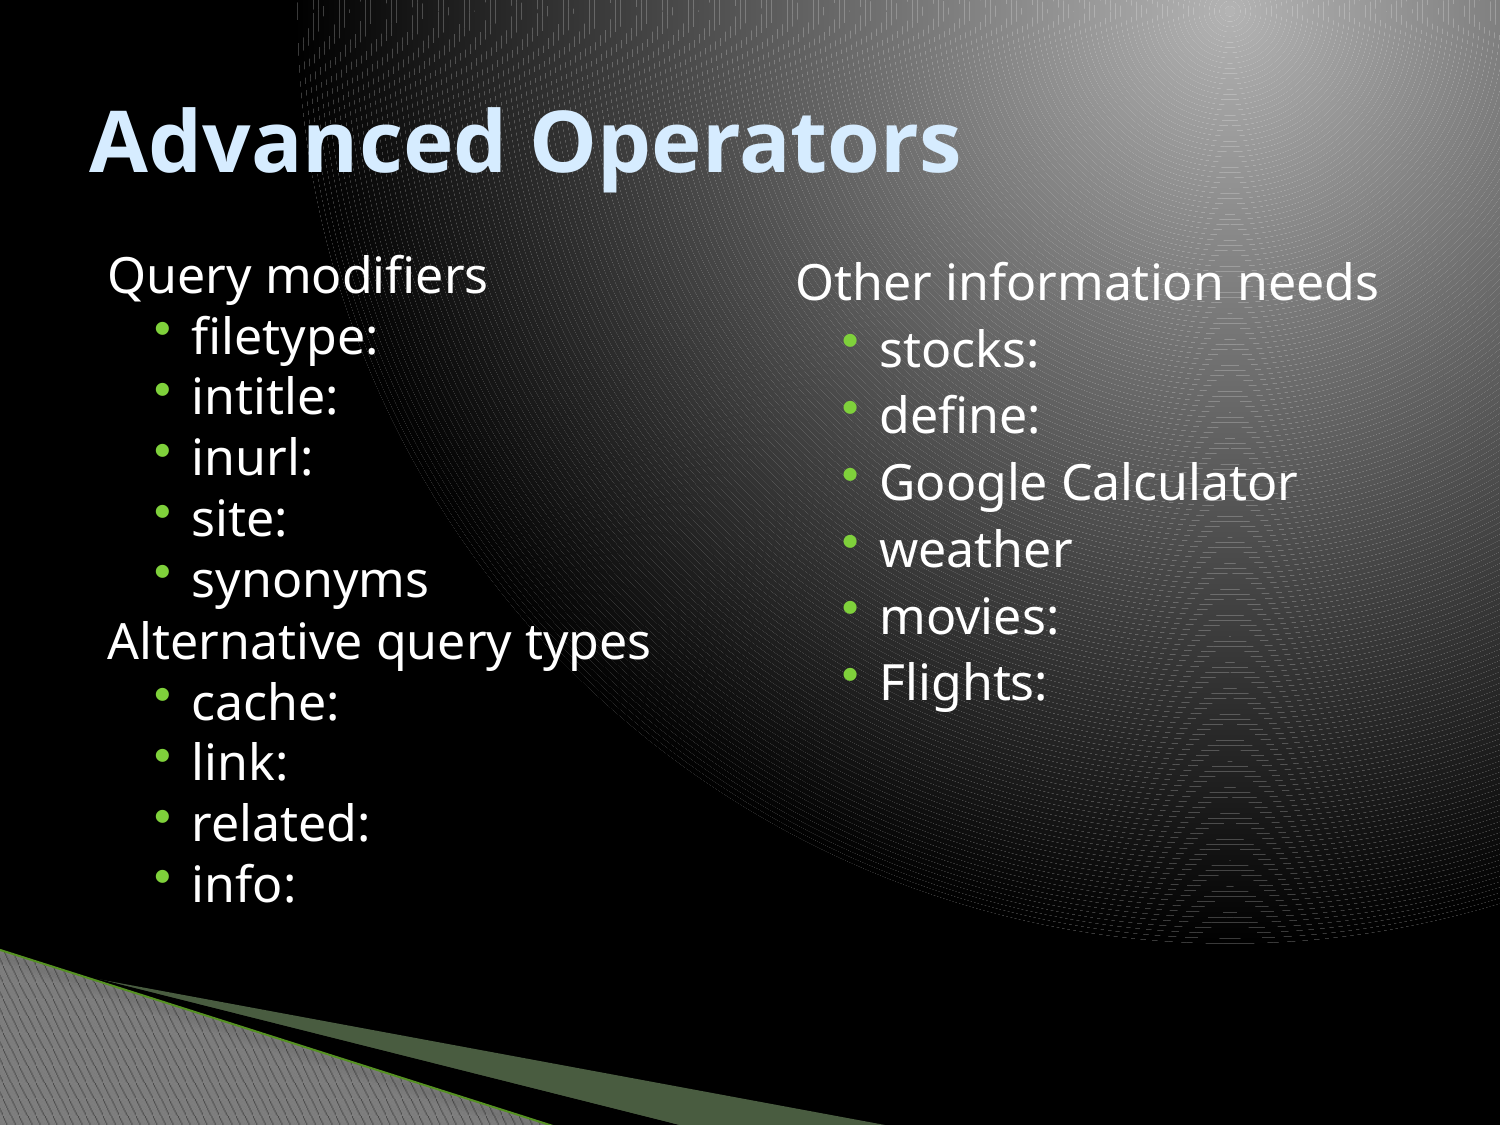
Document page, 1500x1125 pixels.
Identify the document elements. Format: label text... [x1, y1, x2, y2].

list Query modifiers filetype: intitle: inurl: site: synonyms Alternative query types cache: link: related: info: [75, 243, 738, 986]
picture [0, 952, 543, 1125]
list Other information needs stocks: define: Google Calculator weather movies: Flights: [762, 243, 1425, 986]
title Advanced Operators [75, 45, 1425, 233]
